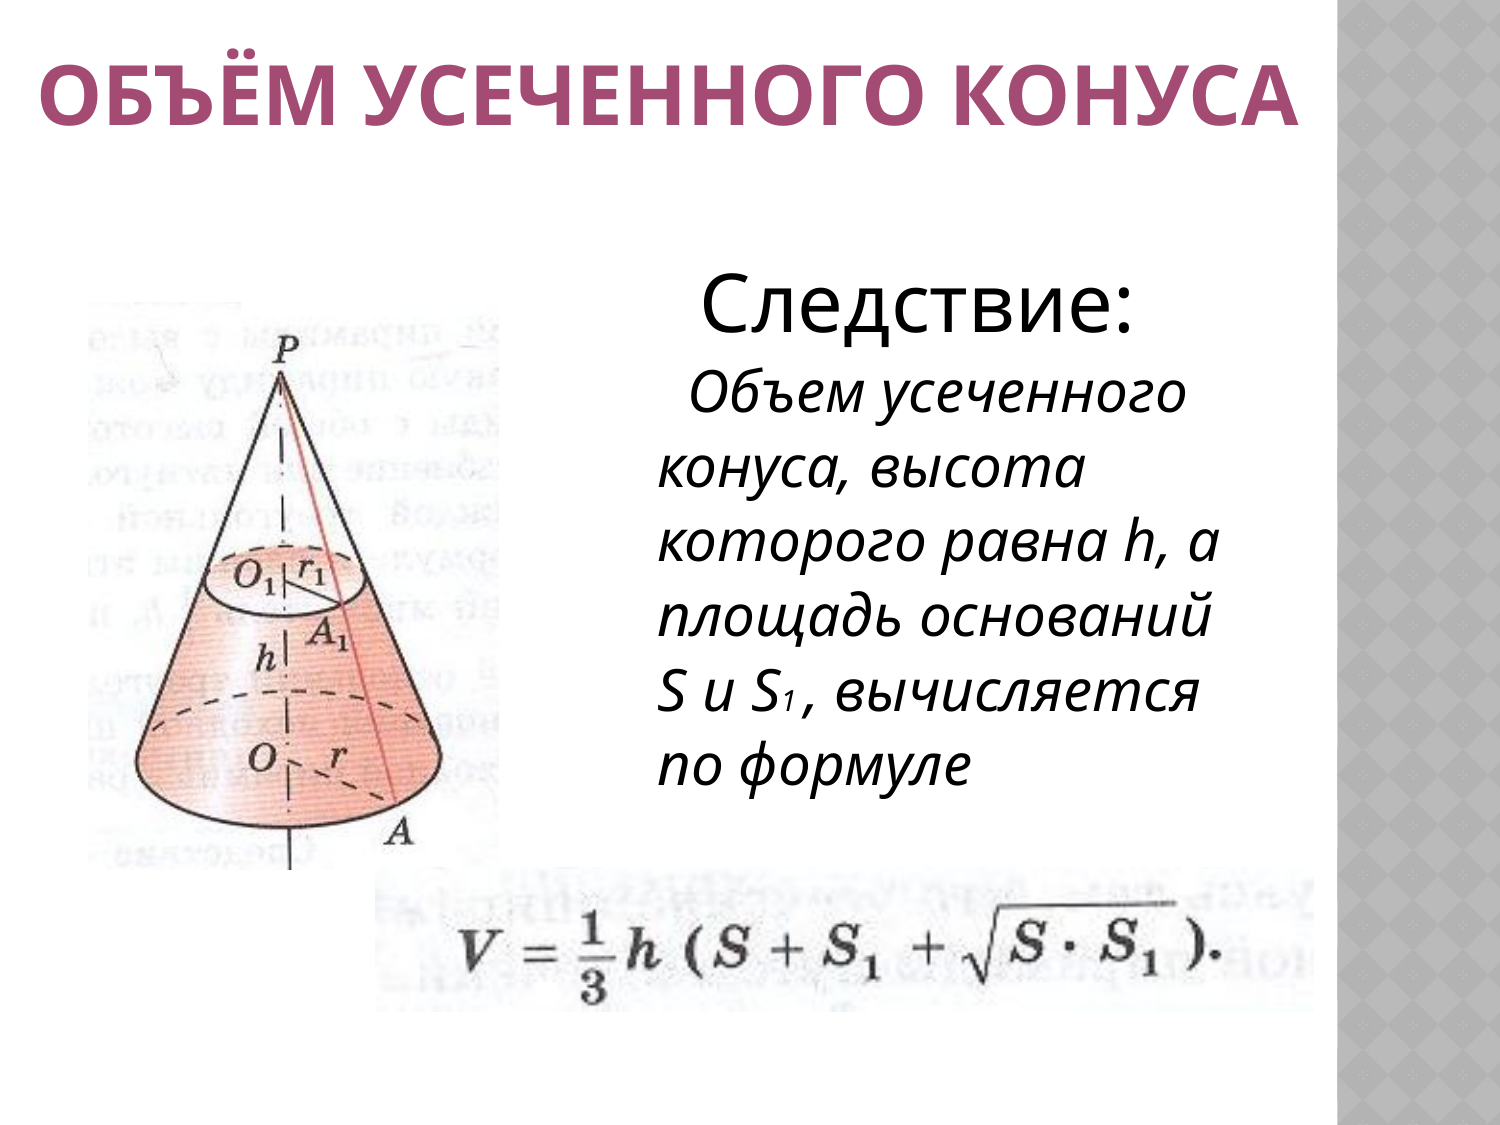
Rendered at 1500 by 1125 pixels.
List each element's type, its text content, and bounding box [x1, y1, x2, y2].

picture [88, 302, 1314, 1012]
text_box Следствие: Объем усеченного конуса, высота которого равна h, а площадь оснований S и S1 , вычисляется по формуле [620, 255, 1355, 998]
text_box Объём усеченного конуса [0, 35, 1336, 233]
